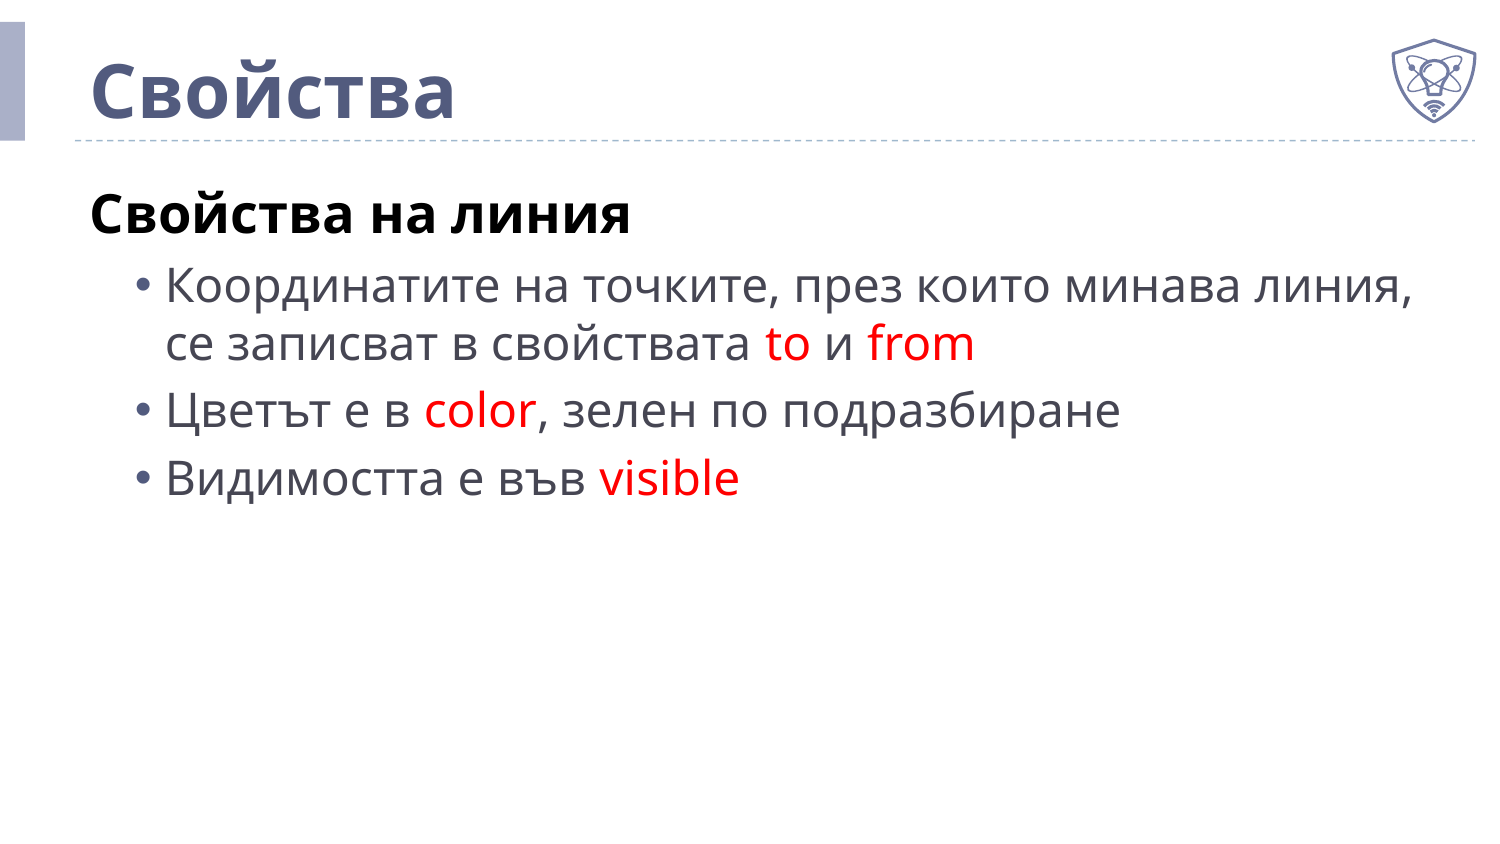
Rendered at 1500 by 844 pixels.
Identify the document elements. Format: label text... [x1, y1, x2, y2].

list Свойства на линия Координатите на точките, през които минава линия, се записват в свойствата to и from Цветът е в color, зелен по подразбиране Видимостта е във visible [75, 171, 1475, 835]
title Свойства [75, 18, 1475, 141]
